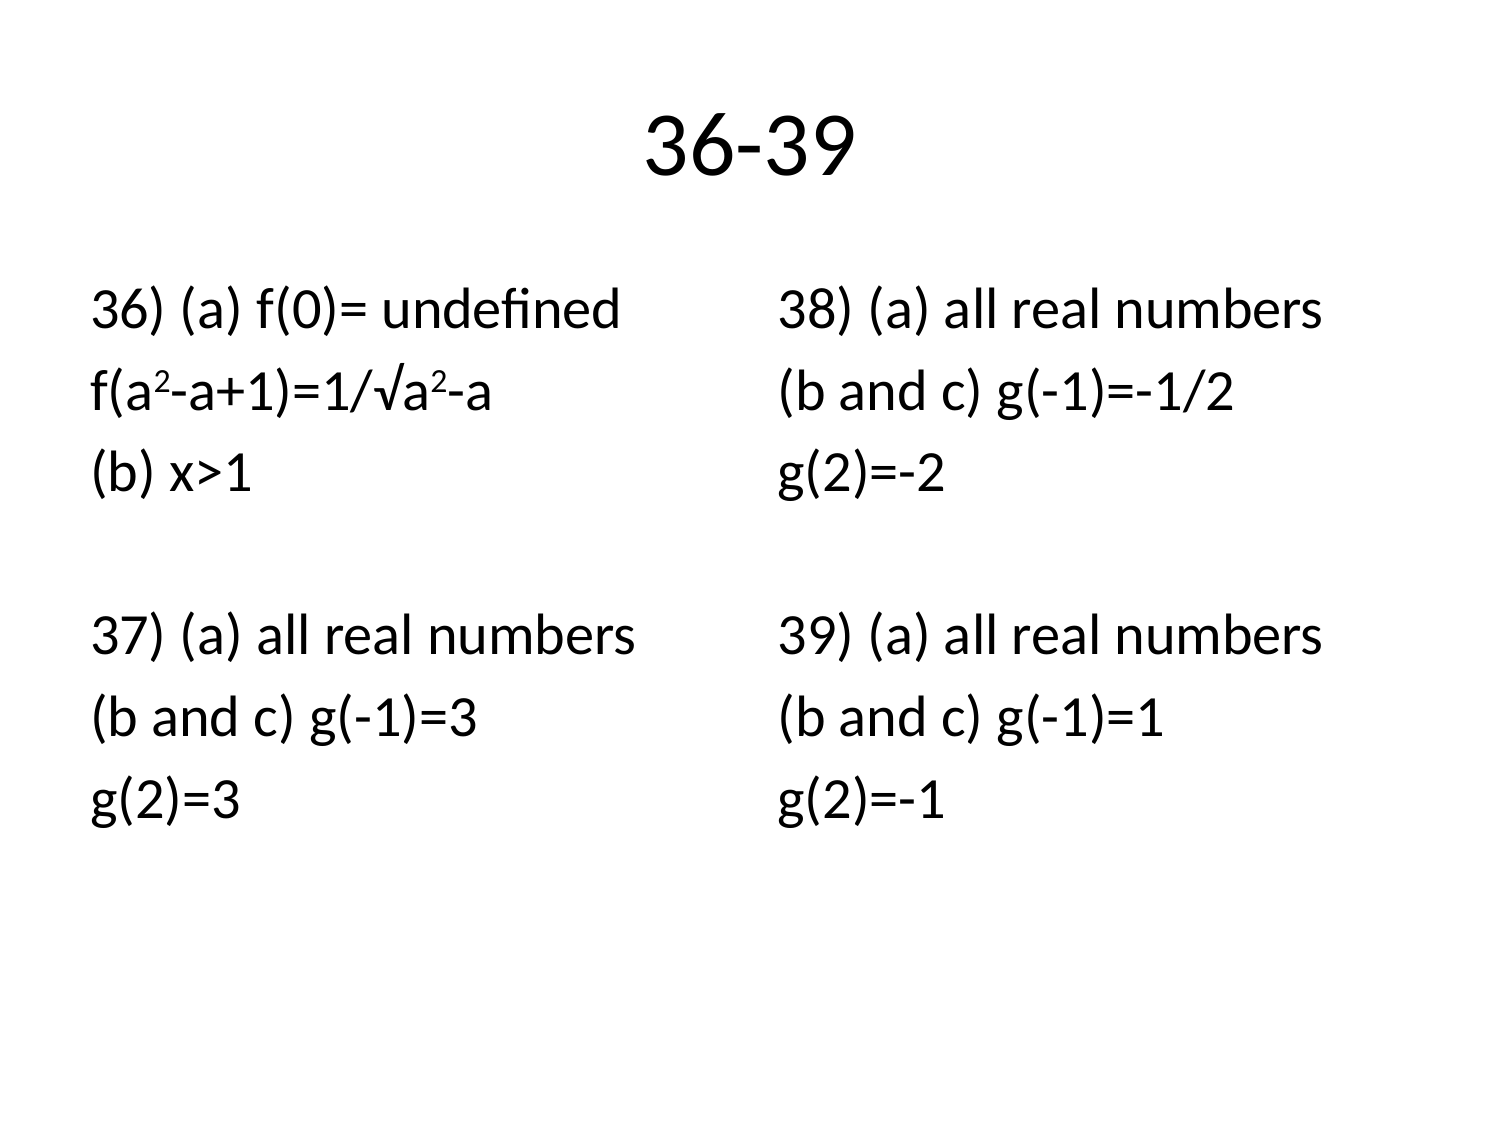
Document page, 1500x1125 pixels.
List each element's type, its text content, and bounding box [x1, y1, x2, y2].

list 36) (a) f(0)= undefined f(a2-a+1)=1/√a2-a (b) x>1 37) (a) all real numbers (b and c) g(-1)=3 g(2)=3 [75, 262, 738, 1005]
list 38) (a) all real numbers (b and c) g(-1)=-1/2 g(2)=-2 39) (a) all real numbers (b and c) g(-1)=1 g(2)=-1 [762, 262, 1425, 1005]
title 36-39 [75, 45, 1425, 233]
